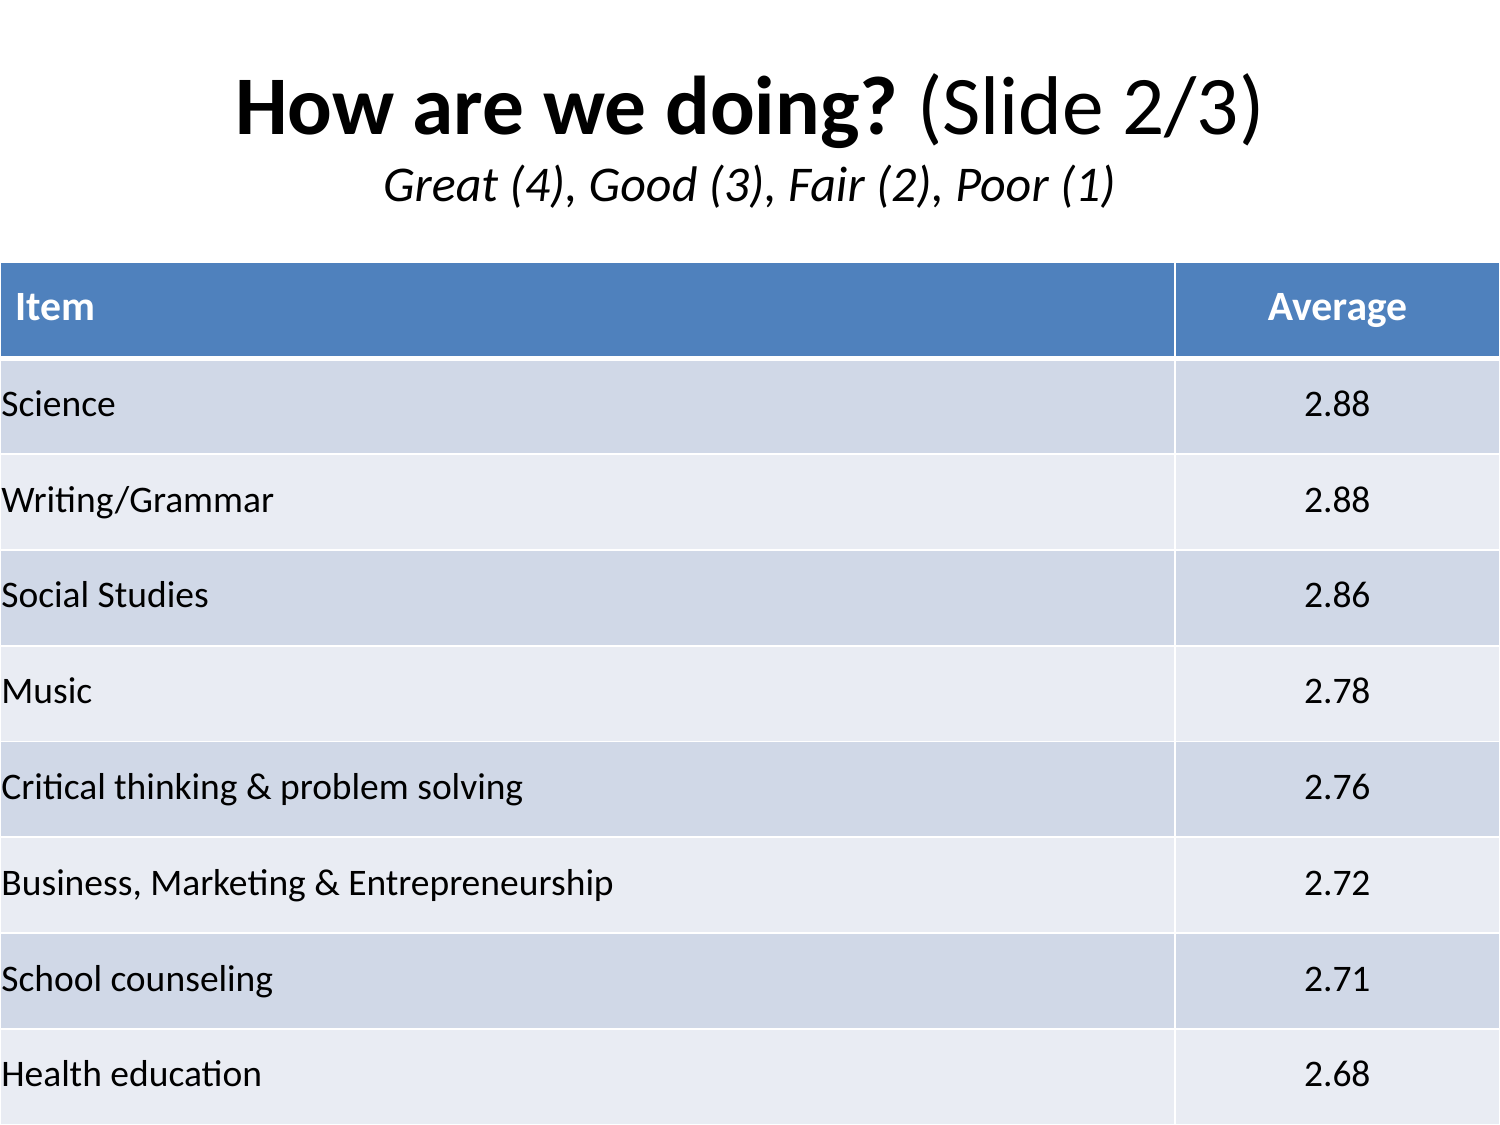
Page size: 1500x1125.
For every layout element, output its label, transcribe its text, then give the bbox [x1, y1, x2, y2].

table_cell 2.88 [1176, 455, 1499, 549]
table_cell 2.86 [1176, 551, 1499, 645]
table_cell 2.88 [1176, 361, 1499, 453]
table_cell School counseling [1, 934, 1174, 1028]
title How are we doing? (Slide 2/3) Great (4), Good (3), Fair (2), Poor (1) [0, 0, 1500, 262]
table_cell 2.68 [1176, 1030, 1499, 1124]
table_cell 2.71 [1176, 934, 1499, 1028]
table_cell Health education [1, 1030, 1174, 1124]
table_cell Social Studies [1, 551, 1174, 645]
table_header Average [1176, 263, 1499, 356]
table_cell Music [1, 647, 1174, 741]
table_cell Science [1, 361, 1174, 453]
table_cell 2.72 [1176, 838, 1499, 932]
table_cell Writing/Grammar [1, 455, 1174, 549]
table_cell Business, Marketing & Entrepreneurship [1, 838, 1174, 932]
table_cell 2.76 [1176, 742, 1499, 836]
table_cell 2.78 [1176, 647, 1499, 741]
table_cell Critical thinking & problem solving [1, 742, 1174, 836]
table_header Item [1, 263, 1174, 356]
